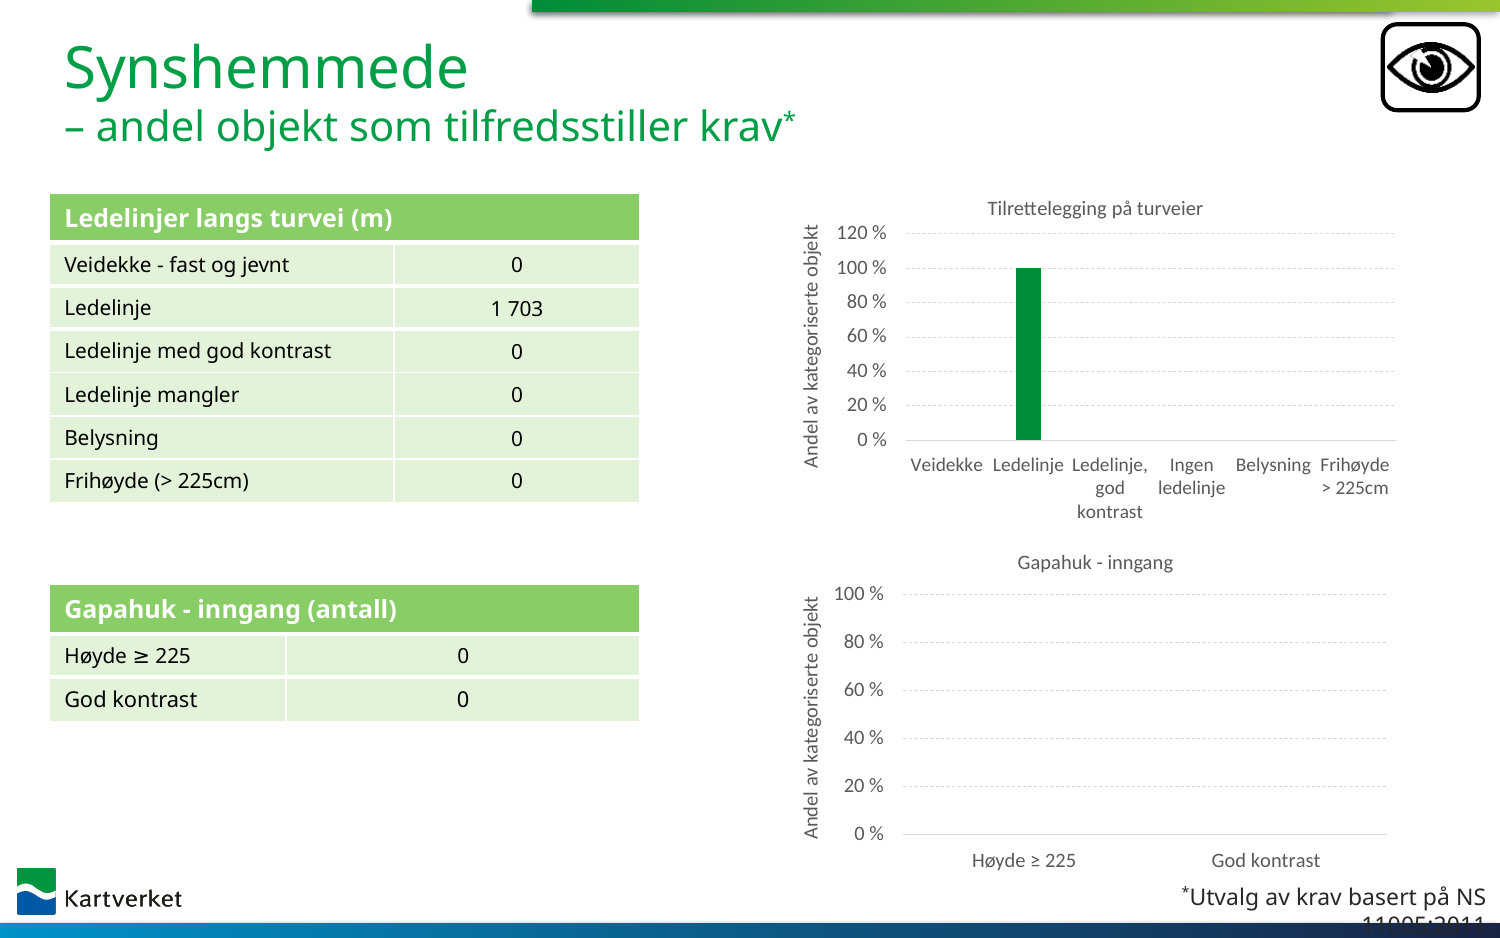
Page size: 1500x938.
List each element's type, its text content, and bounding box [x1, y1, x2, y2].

picture [791, 541, 1400, 880]
table_cell God kontrast [50, 679, 285, 721]
table_cell 0 [287, 636, 639, 675]
table_cell Ledelinje [50, 288, 393, 327]
table_header Ledelinjer langs turvei (m) [50, 194, 639, 240]
table_cell 0 [395, 460, 639, 502]
table_cell Frihøyde (> 225cm) [50, 460, 393, 502]
table_cell Veidekke - fast og jevnt [50, 245, 393, 284]
table_cell 0 [395, 245, 639, 284]
table_header Gapahuk - inngang (antall) [50, 585, 639, 632]
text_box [1382, 24, 1480, 111]
table_cell 0 [287, 679, 639, 721]
picture [791, 187, 1400, 526]
text_box *Utvalg av krav basert på NS 11005:2011 [1068, 873, 1500, 938]
table_cell Ledelinje med god kontrast [50, 331, 393, 372]
table_cell 0 [395, 373, 639, 415]
table_cell 0 [395, 331, 639, 372]
table_cell Belysning [50, 417, 393, 458]
table_cell Høyde ≥ 225 [50, 636, 285, 675]
table_cell 0 [395, 417, 639, 458]
text_box Synshemmede – andel objekt som tilfredsstiller krav* [49, 24, 1431, 158]
table_cell 1 703 [395, 288, 639, 327]
table_cell Ledelinje mangler [50, 373, 393, 415]
